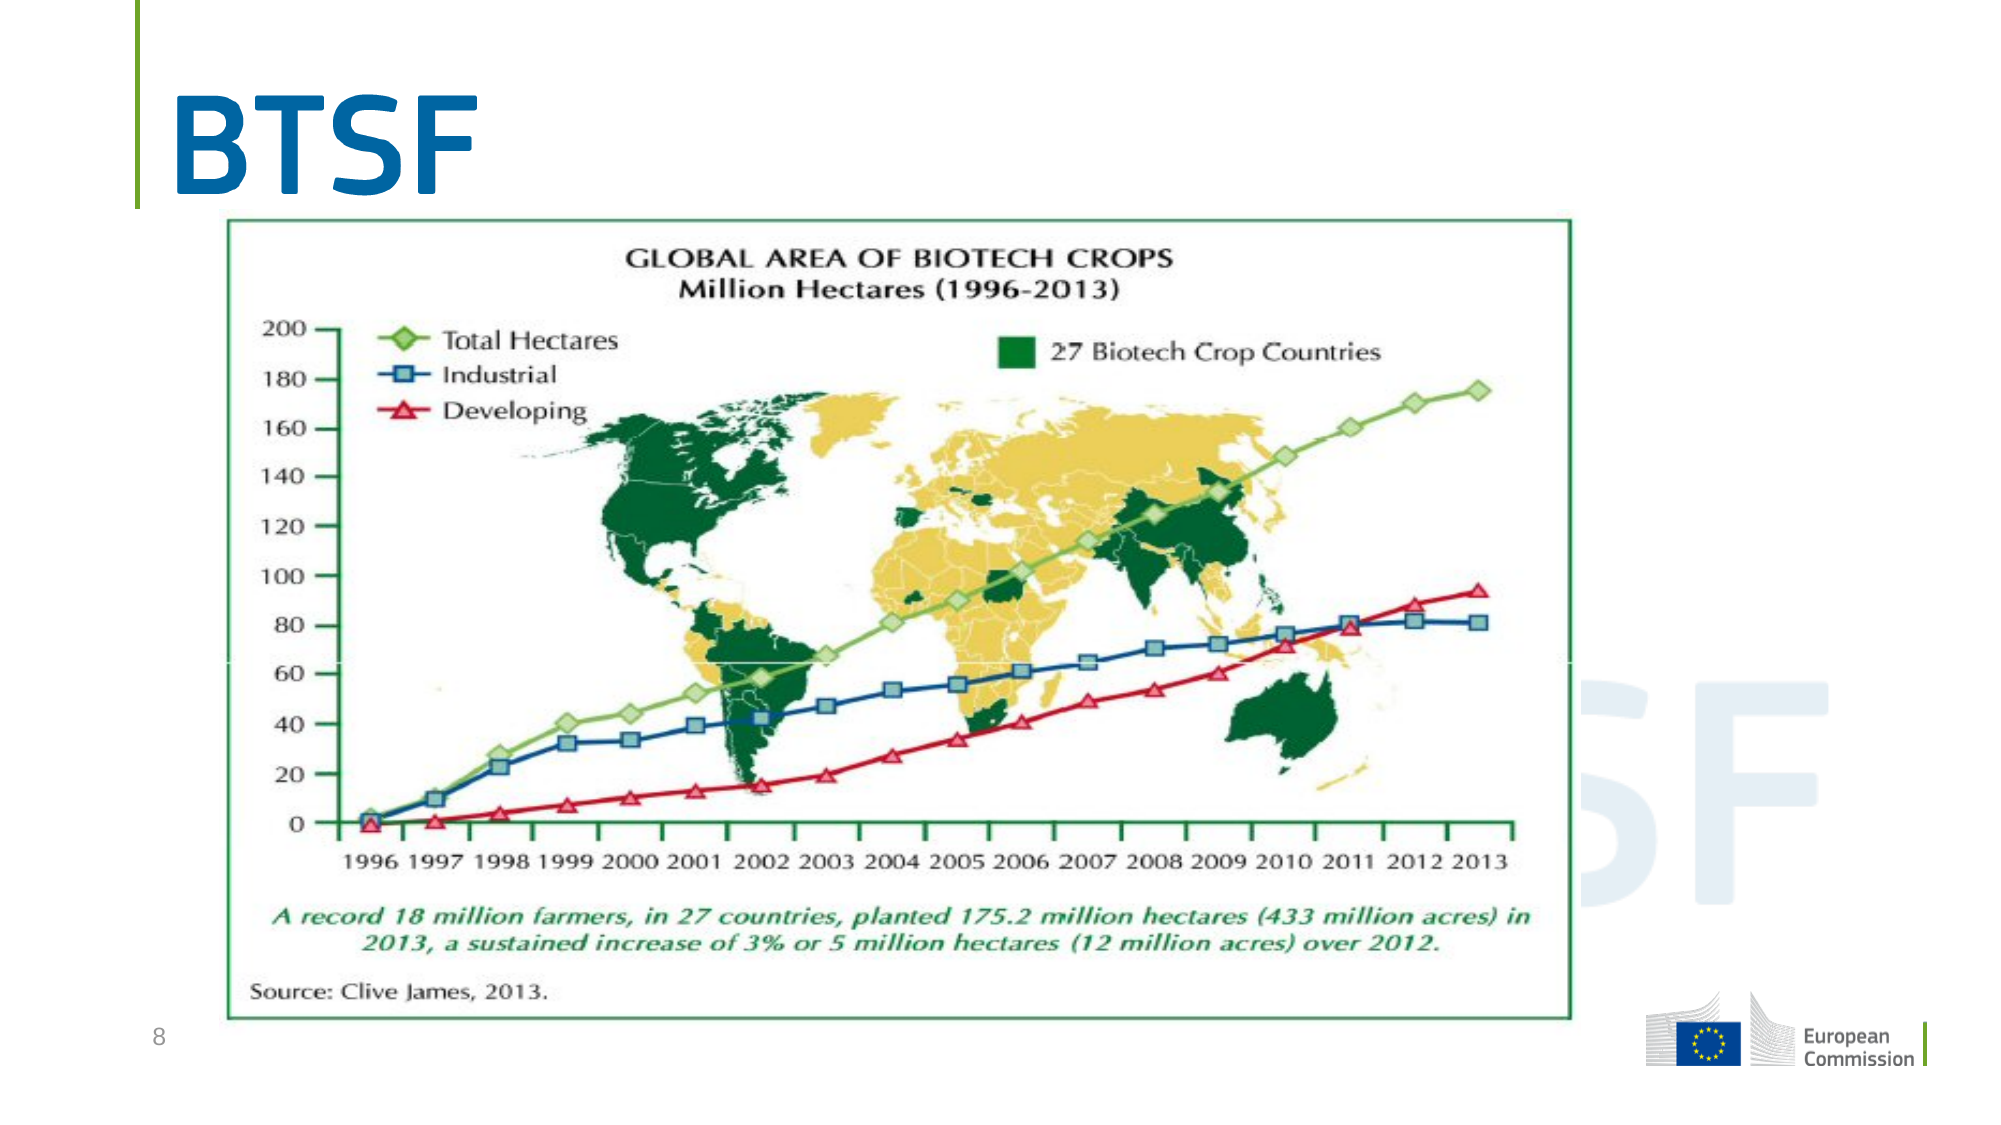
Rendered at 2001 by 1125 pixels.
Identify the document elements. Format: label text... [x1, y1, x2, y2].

slide_number 8 [137, 1005, 588, 1066]
picture [1646, 991, 1927, 1066]
picture [148, 77, 1581, 1036]
